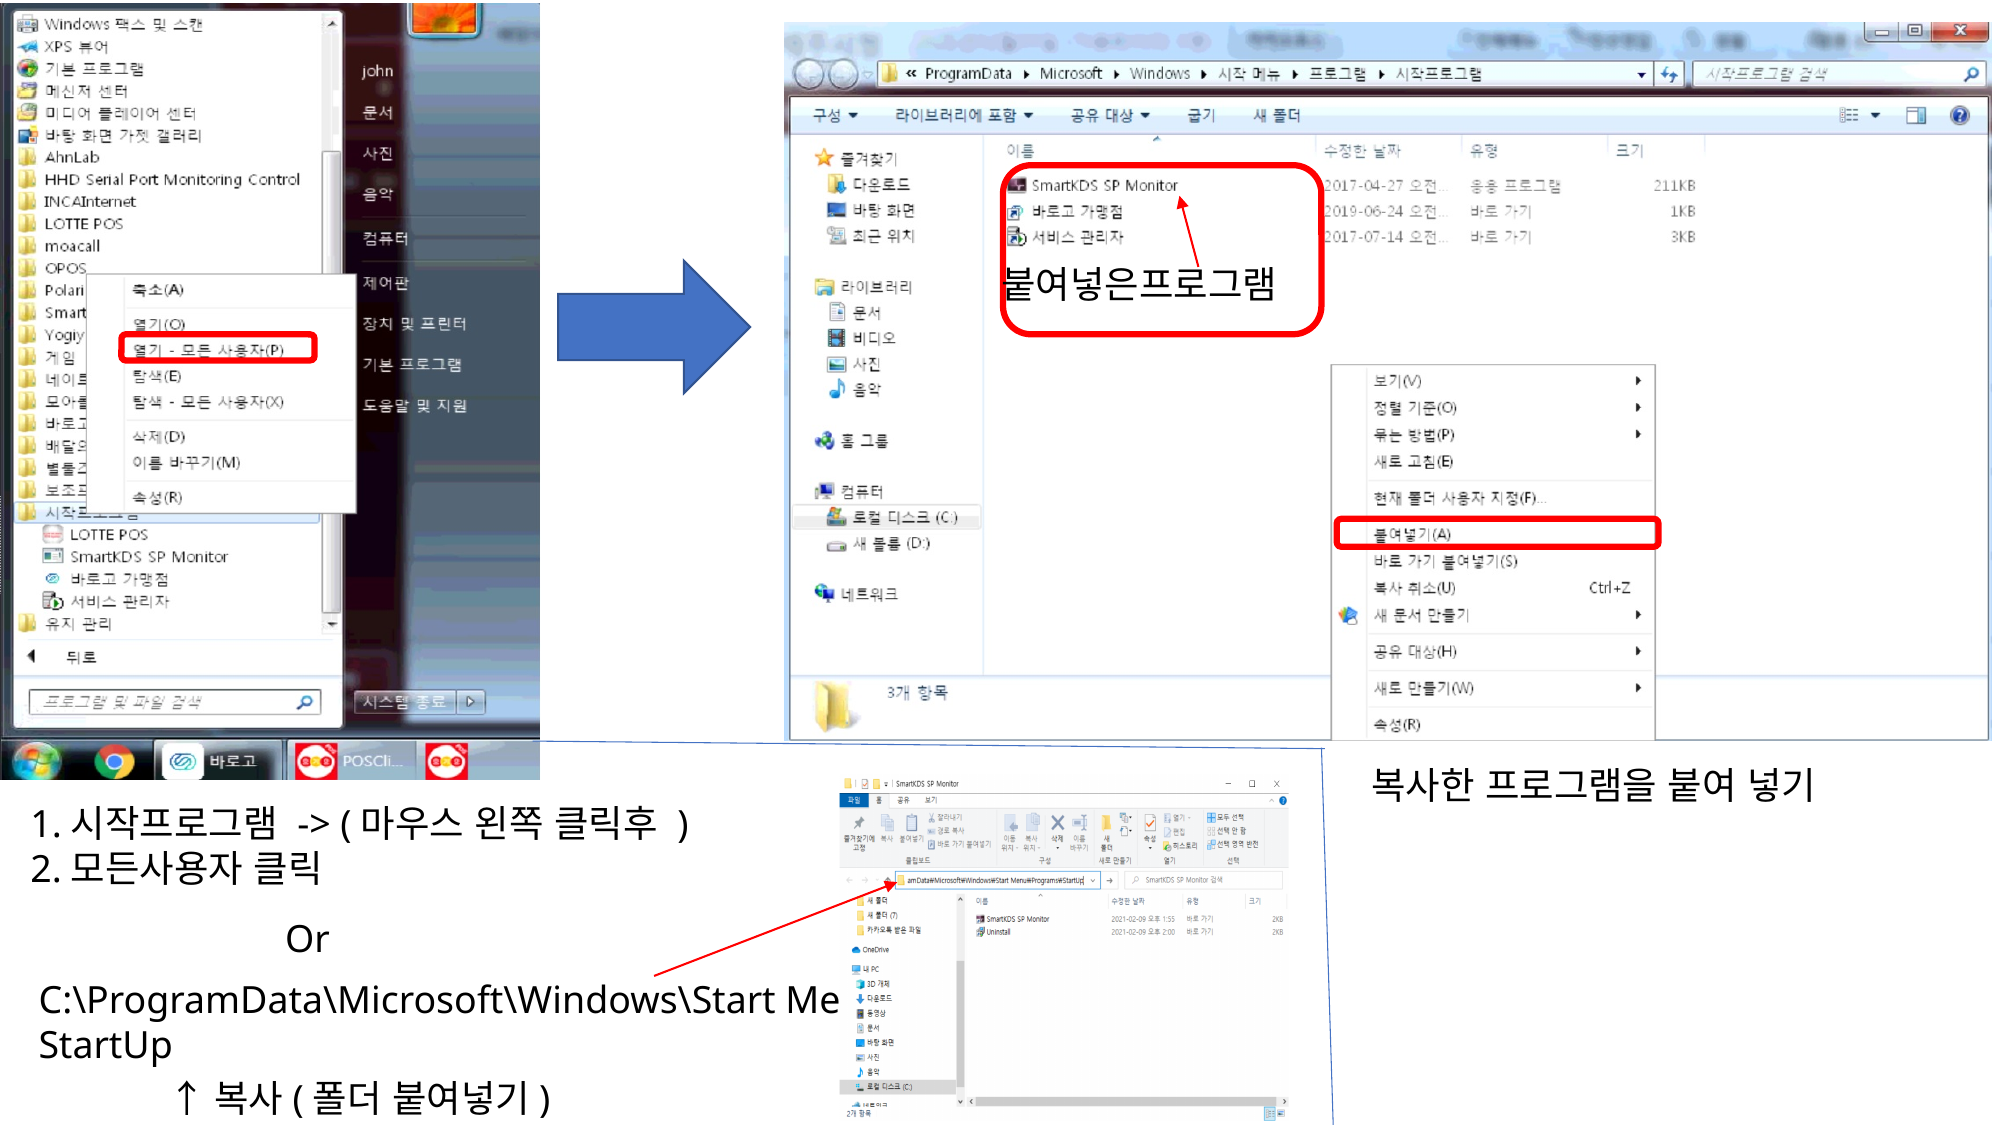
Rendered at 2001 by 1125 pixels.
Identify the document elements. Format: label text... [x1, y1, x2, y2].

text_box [1321, 747, 1334, 1125]
picture [0, 3, 541, 780]
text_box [532, 741, 1325, 749]
text_box C:\ProgramData\Microsoft\Windows\Start Menu\Programs\StartUp [23, 968, 839, 1074]
picture [839, 774, 1289, 1121]
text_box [654, 882, 898, 976]
text_box Or [270, 908, 423, 968]
picture [784, 22, 1992, 741]
text_box 1.시작프로그램 -> (마우스 왼쪽 클릭후 ) 2.모든사용자 클릭 [15, 793, 839, 898]
text_box 복사한 프로그램을 붙여 넣기 [1356, 754, 2000, 815]
text_box ↑복사(폴더 붙여넣기) [153, 1067, 695, 1125]
text_box [557, 258, 752, 396]
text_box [1179, 195, 1199, 267]
